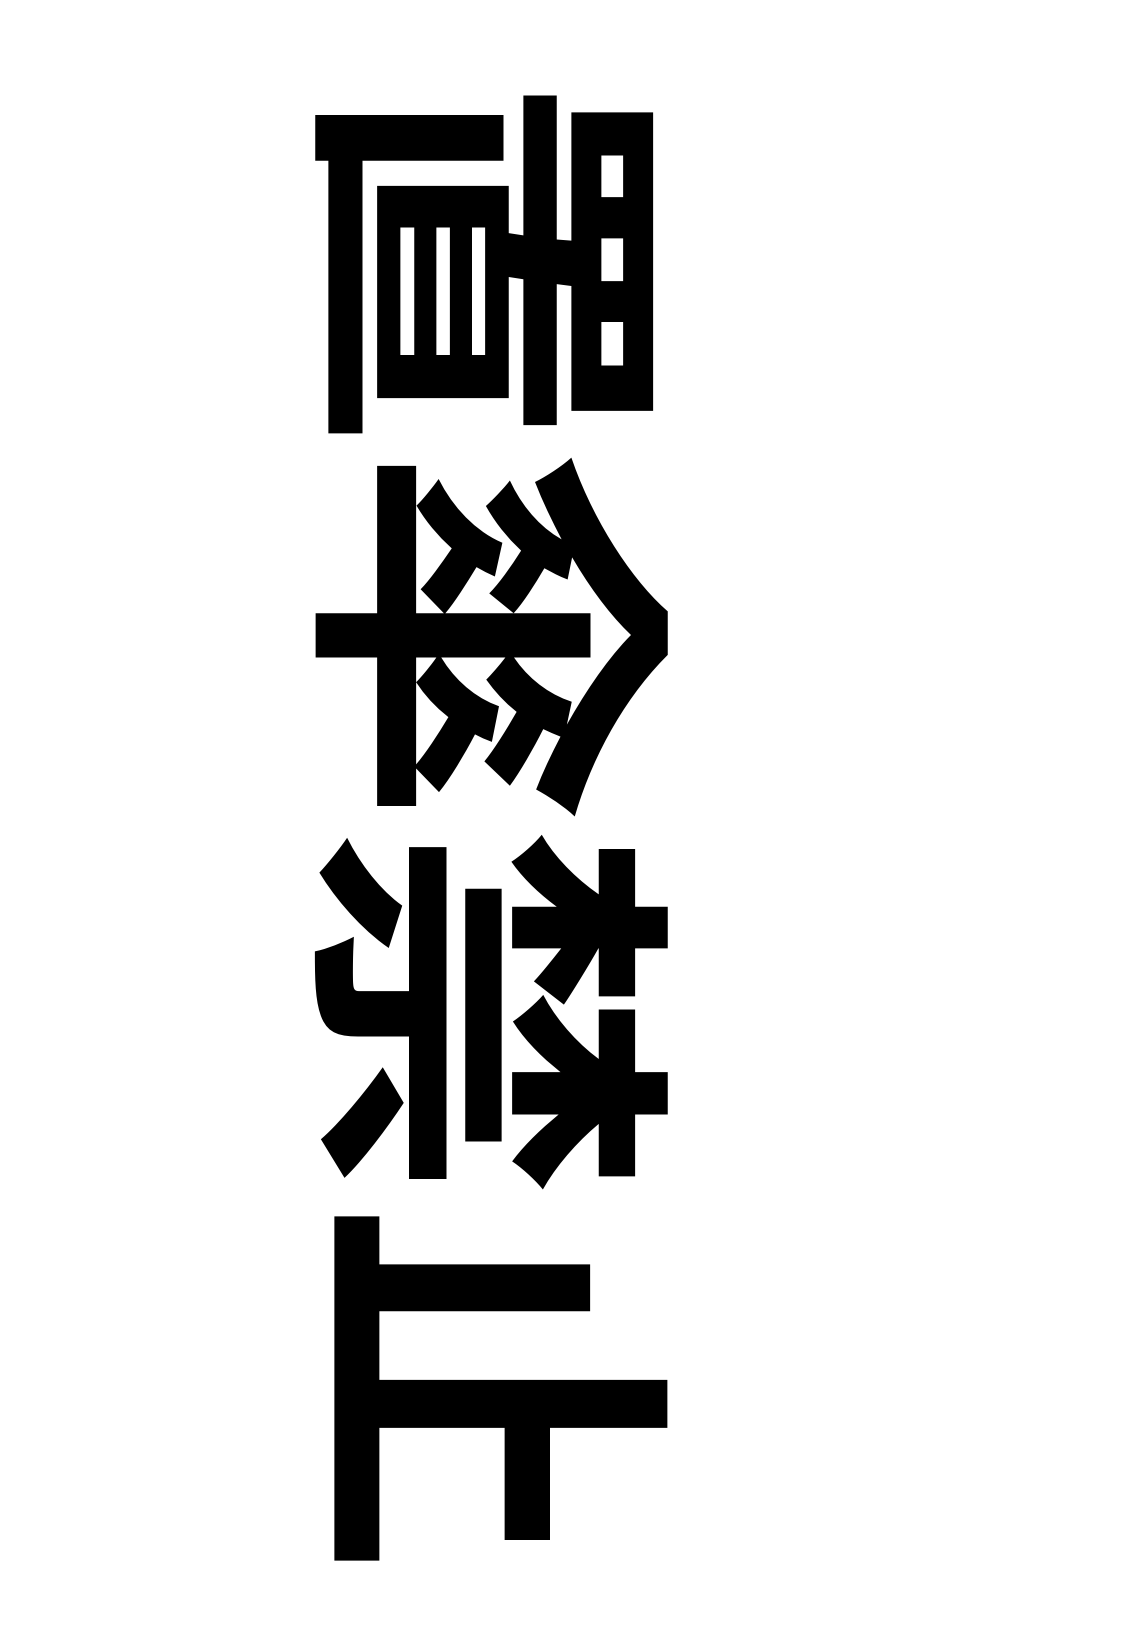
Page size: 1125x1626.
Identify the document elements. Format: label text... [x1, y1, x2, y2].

text_box 置傘禁止 [267, 37, 752, 1614]
